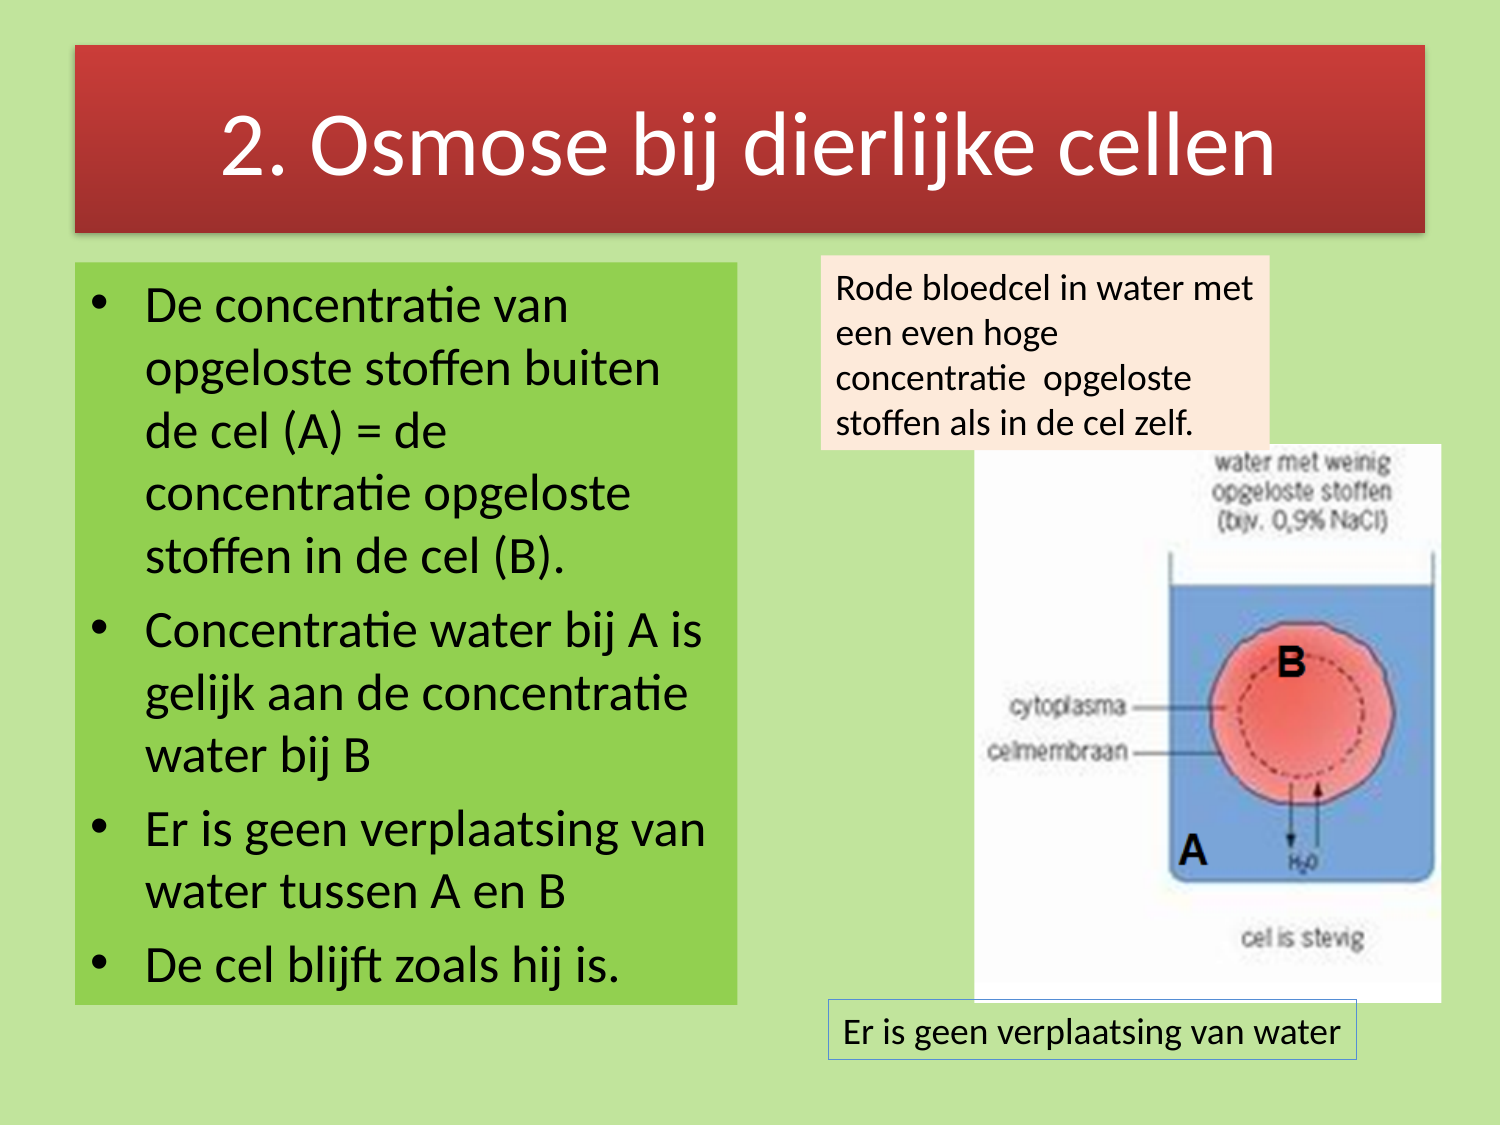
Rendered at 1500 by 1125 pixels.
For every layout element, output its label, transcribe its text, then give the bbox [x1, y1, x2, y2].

list De concentratie van opgeloste stoffen buiten de cel (A) = de concentratie opgeloste stoffen in de cel (B). Concentratie water bij A is gelijk aan de concentratie water bij B Er is geen verplaatsing van water tussen A en B De cel blijft zoals hij is. [75, 262, 738, 1005]
text_box Er is geen verplaatsing van water [828, 999, 1357, 1060]
title 2. Osmose bij dierlijke cellen [75, 45, 1425, 233]
picture [974, 444, 1442, 1003]
text_box Rode bloedcel in water met een even hoge concentratie opgeloste stoffen als in de cel zelf. [820, 255, 1270, 451]
